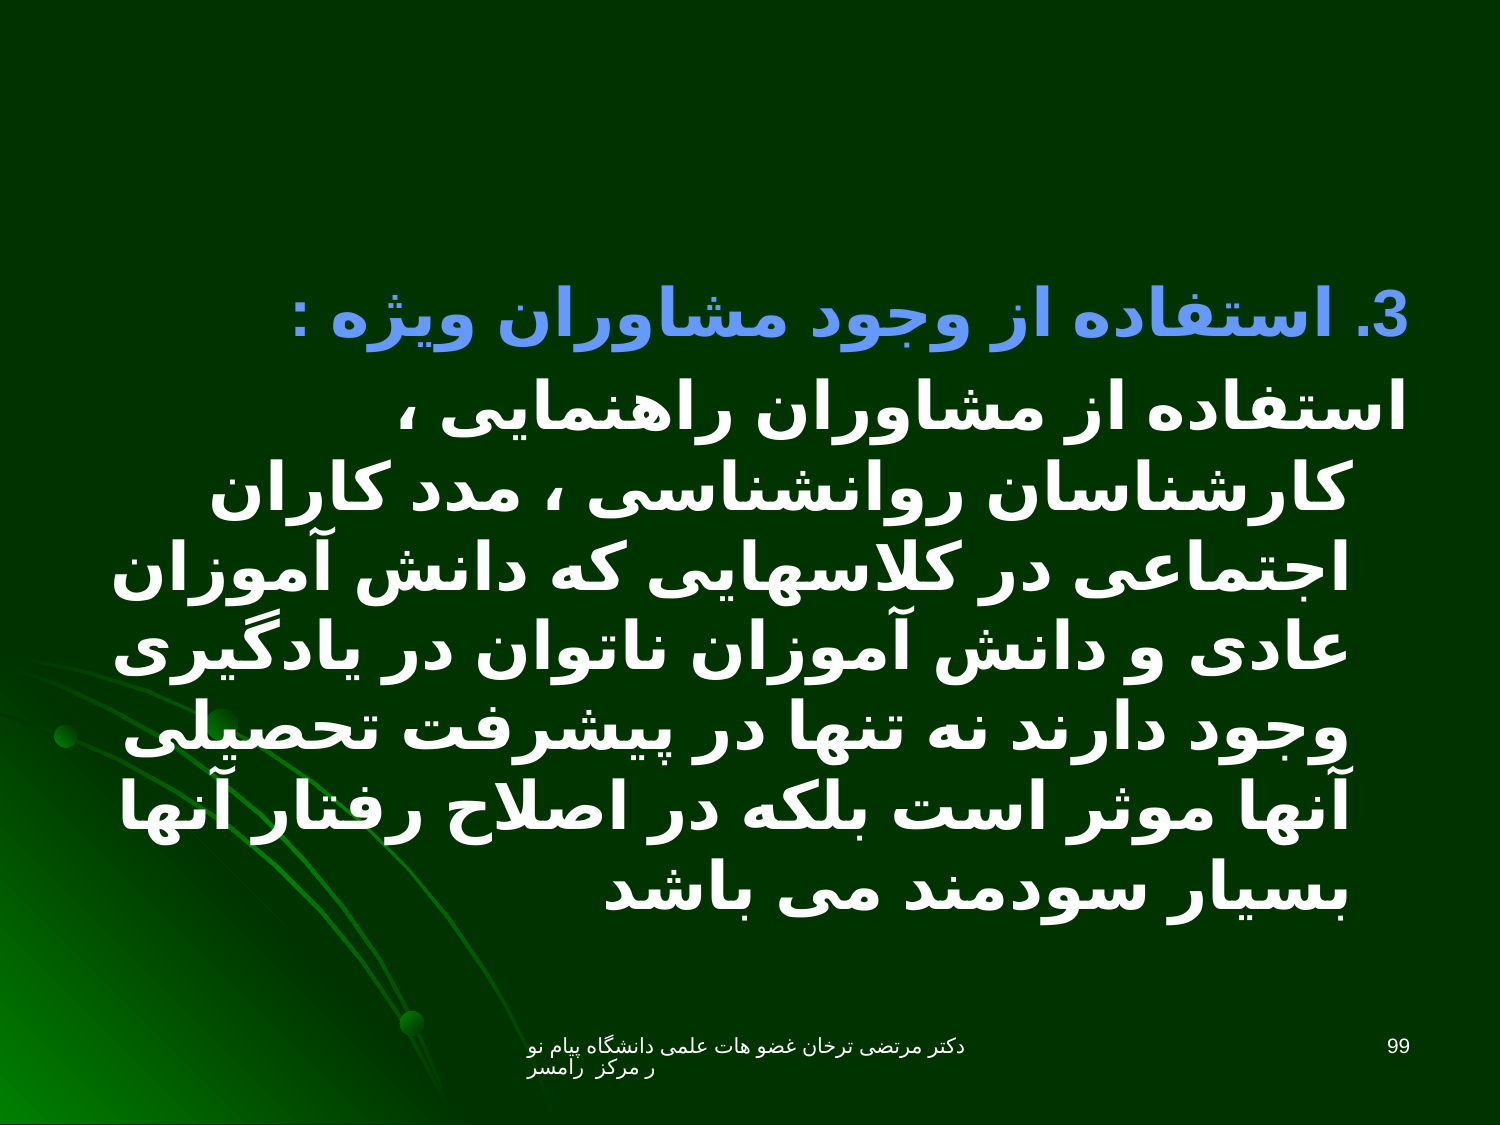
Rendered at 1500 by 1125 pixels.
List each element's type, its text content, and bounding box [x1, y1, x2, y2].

footer دکتر مرتضی ترخان غضو هات علمی دانشگاه پیام نور مرکز رامسر [512, 1024, 988, 1101]
list 3. استفاده از وجود مشاوران ویژه : استفاده از مشاوران راهنمایی ، کارشناسان روانشناسی ، مدد کاران اجتماعی در کلاسهایی که دانش آموزان عادی و دانش آموزان ناتوان در یادگیری وجود دارند نه تنها در پیشرفت تحصیلی آنها موثر است بلکه در اصلاح رفتار آنها بسیار سودمند می باشد [74, 262, 1426, 1006]
slide_number 99 [1074, 1024, 1426, 1101]
